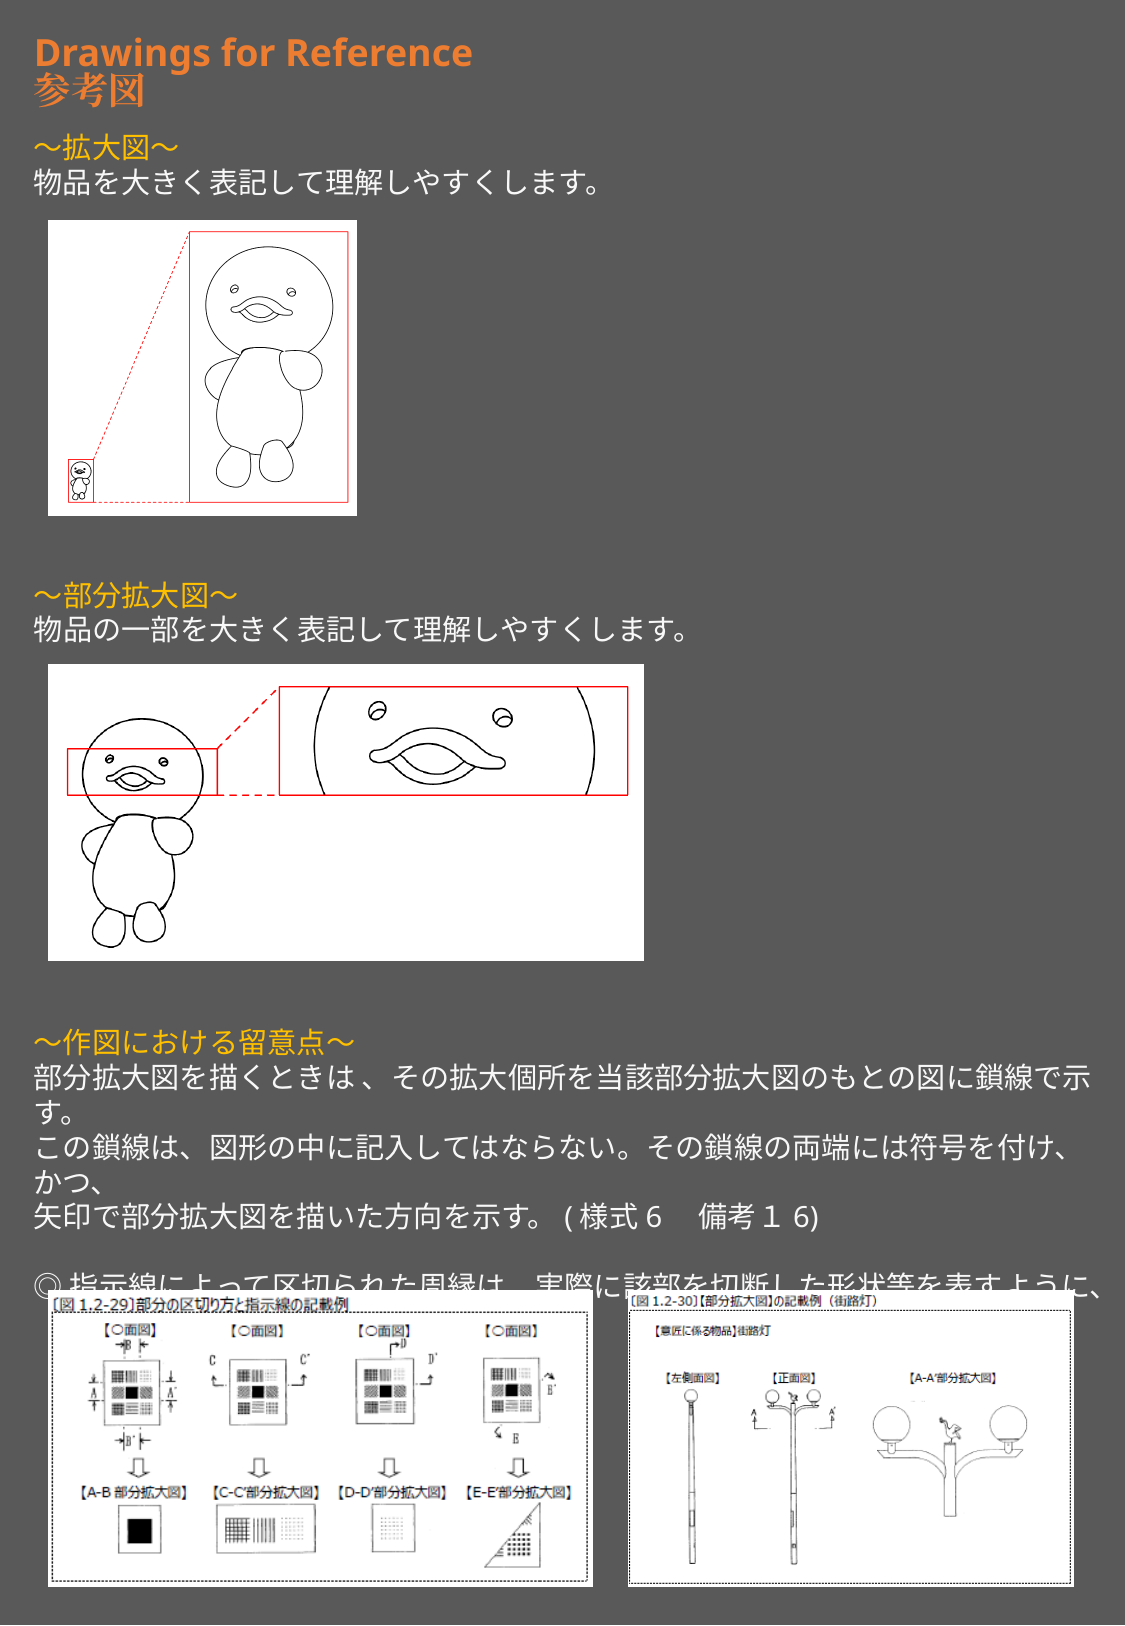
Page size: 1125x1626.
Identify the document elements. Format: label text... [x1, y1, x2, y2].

picture [48, 1290, 593, 1587]
text_box ～部分拡大図～ 物品の一部を大きく表記して理解しやすくします。 [19, 569, 766, 655]
picture [48, 664, 645, 961]
picture [48, 219, 358, 516]
text_box Drawings for Reference 参考図 [19, 21, 1125, 120]
text_box ～拡大図～ 物品を大きく表記して理解しやすくします。 [19, 122, 1125, 207]
picture [628, 1290, 1075, 1587]
text_box ～作図における留意点～ 部分拡大図を描くときは 、その拡大個所を当該部分拡大図のもとの図に鎖線で示す。 この鎖線は、図形の中に記入してはならない。その鎖線の両端には符号を付け、かつ、 矢印で部分拡大図を描いた方向を示す。(様式6 備考１6) ◎指示線によって区切られた周縁は、実際に該部を切断した形状等を表すように、 実線で表します。 [19, 1016, 1125, 1346]
